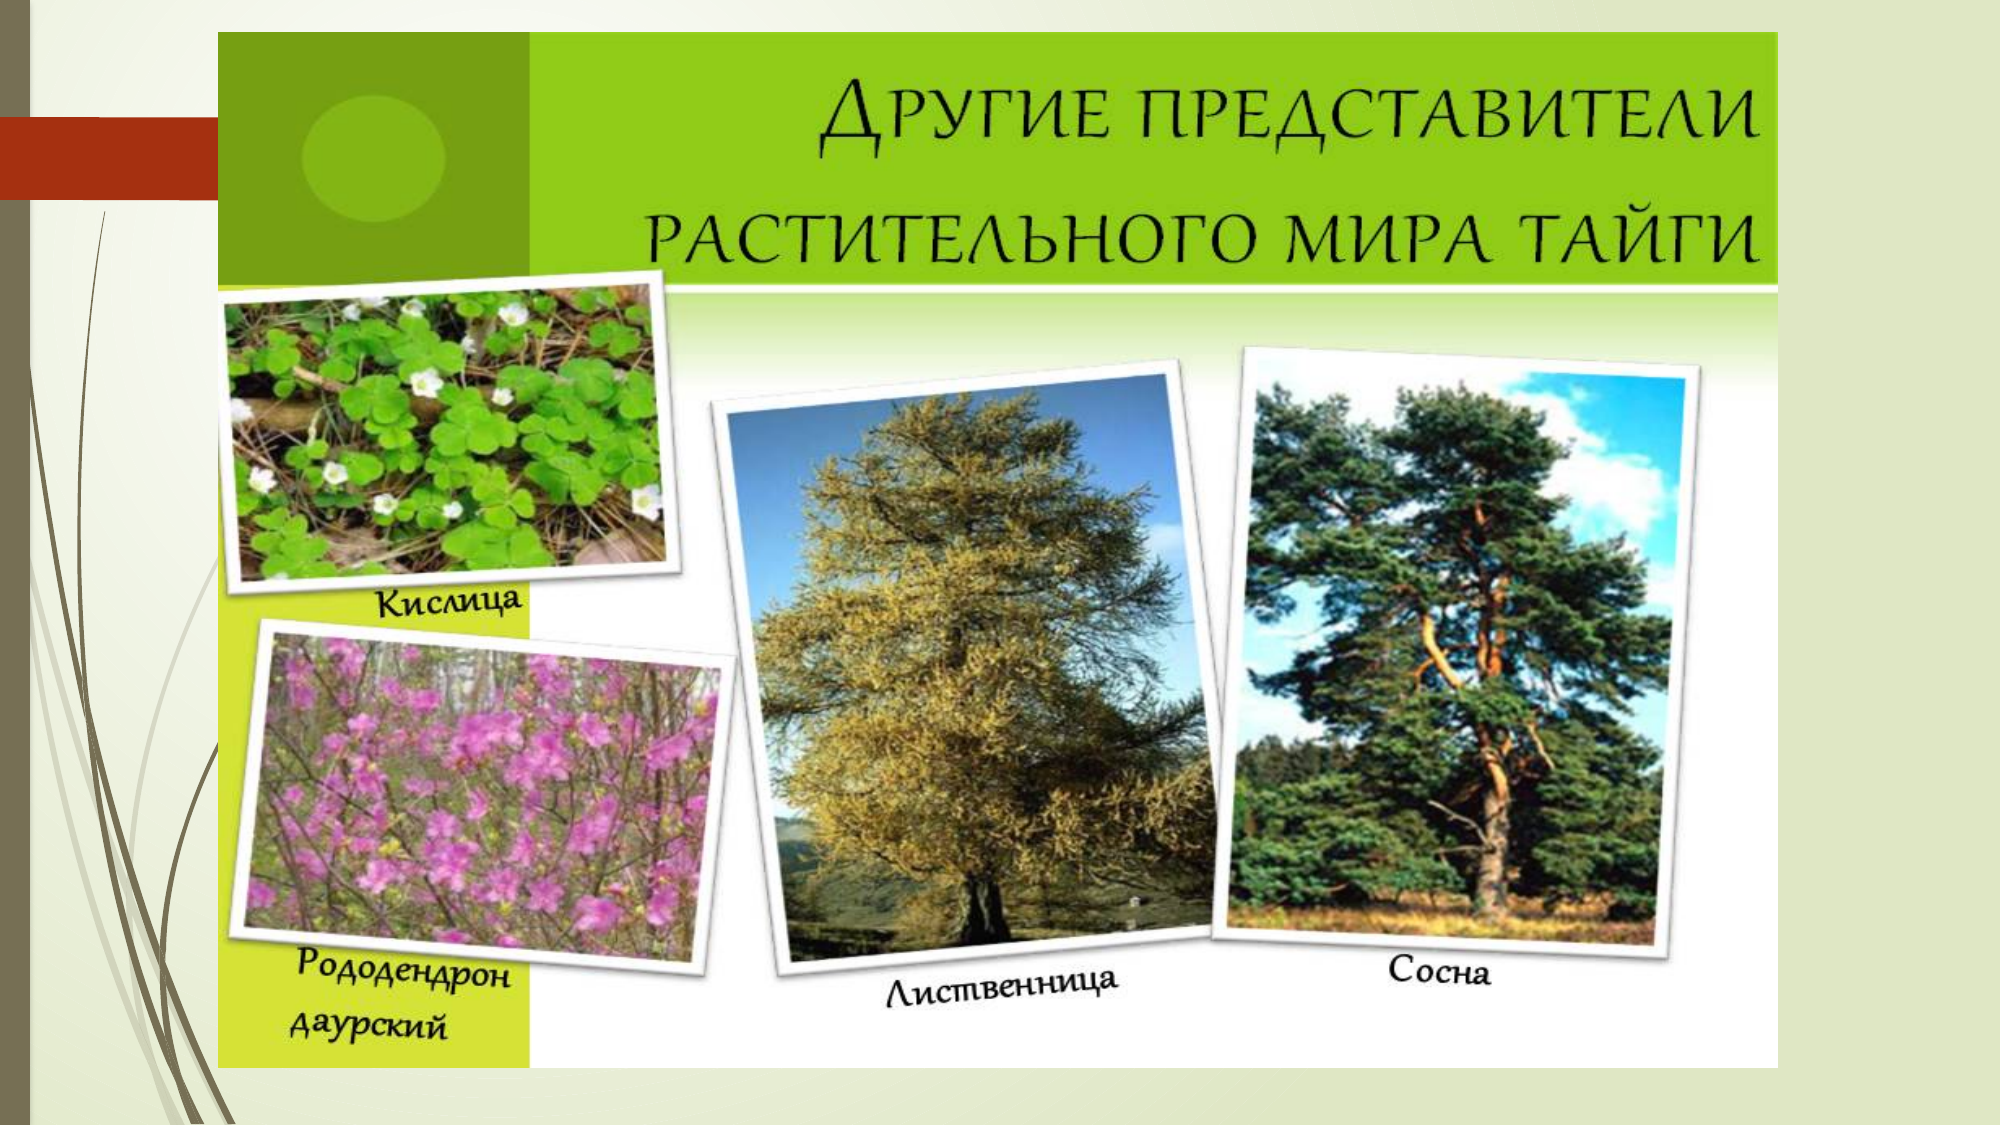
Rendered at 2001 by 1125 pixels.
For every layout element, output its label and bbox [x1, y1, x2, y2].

list [218, 32, 1778, 1068]
